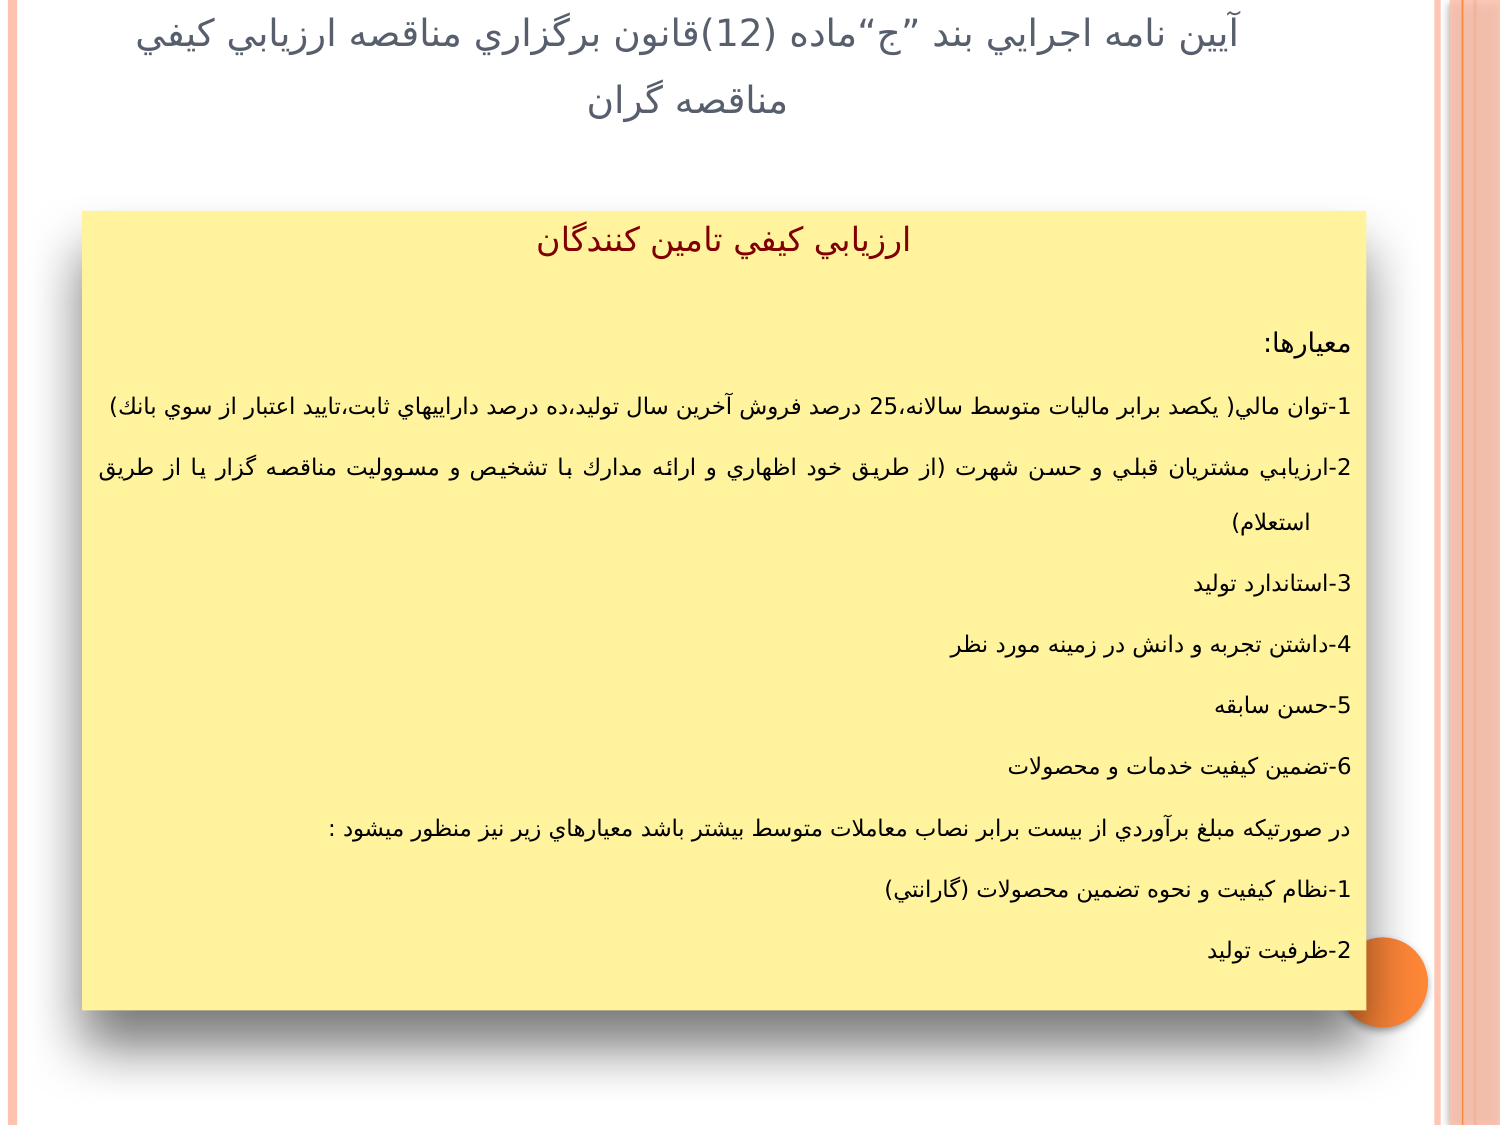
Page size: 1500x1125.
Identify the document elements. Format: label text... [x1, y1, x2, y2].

title آيين نامه اجرايي بند ”ج“ماده (12)قانون برگزاري مناقصه ارزيابي كيفي مناقصه گران [75, 45, 1300, 129]
list ارزيابي كيفي تامين كنندگان معيارها: 1-توان مالي( يكصد برابر ماليات متوسط سالانه،25 درصد فروش آخرين سال توليد،ده درصد داراييهاي ثابت،تاييد اعتبار از سوي بانك) 2-ارزيابي مشتريان قبلي و حسن شهرت (از طريق خود اظهاري و ارائه مدارك با تشخيص و مسووليت مناقصه گزار يا از طريق استعلام) 3-استاندارد توليد 4-داشتن تجربه و دانش در زمينه مورد نظر 5-حسن سابقه 6-تضمين كيفيت خدمات و محصولات در صورتيكه مبلغ برآوردي از بيست برابر نصاب معاملات متوسط بيشتر باشد معيارهاي زير نيز منظور ميشود : 1-نظام كيفيت و نحوه تضمين محصولات (گارانتي) 2-ظرفيت توليد [82, 210, 1367, 1011]
